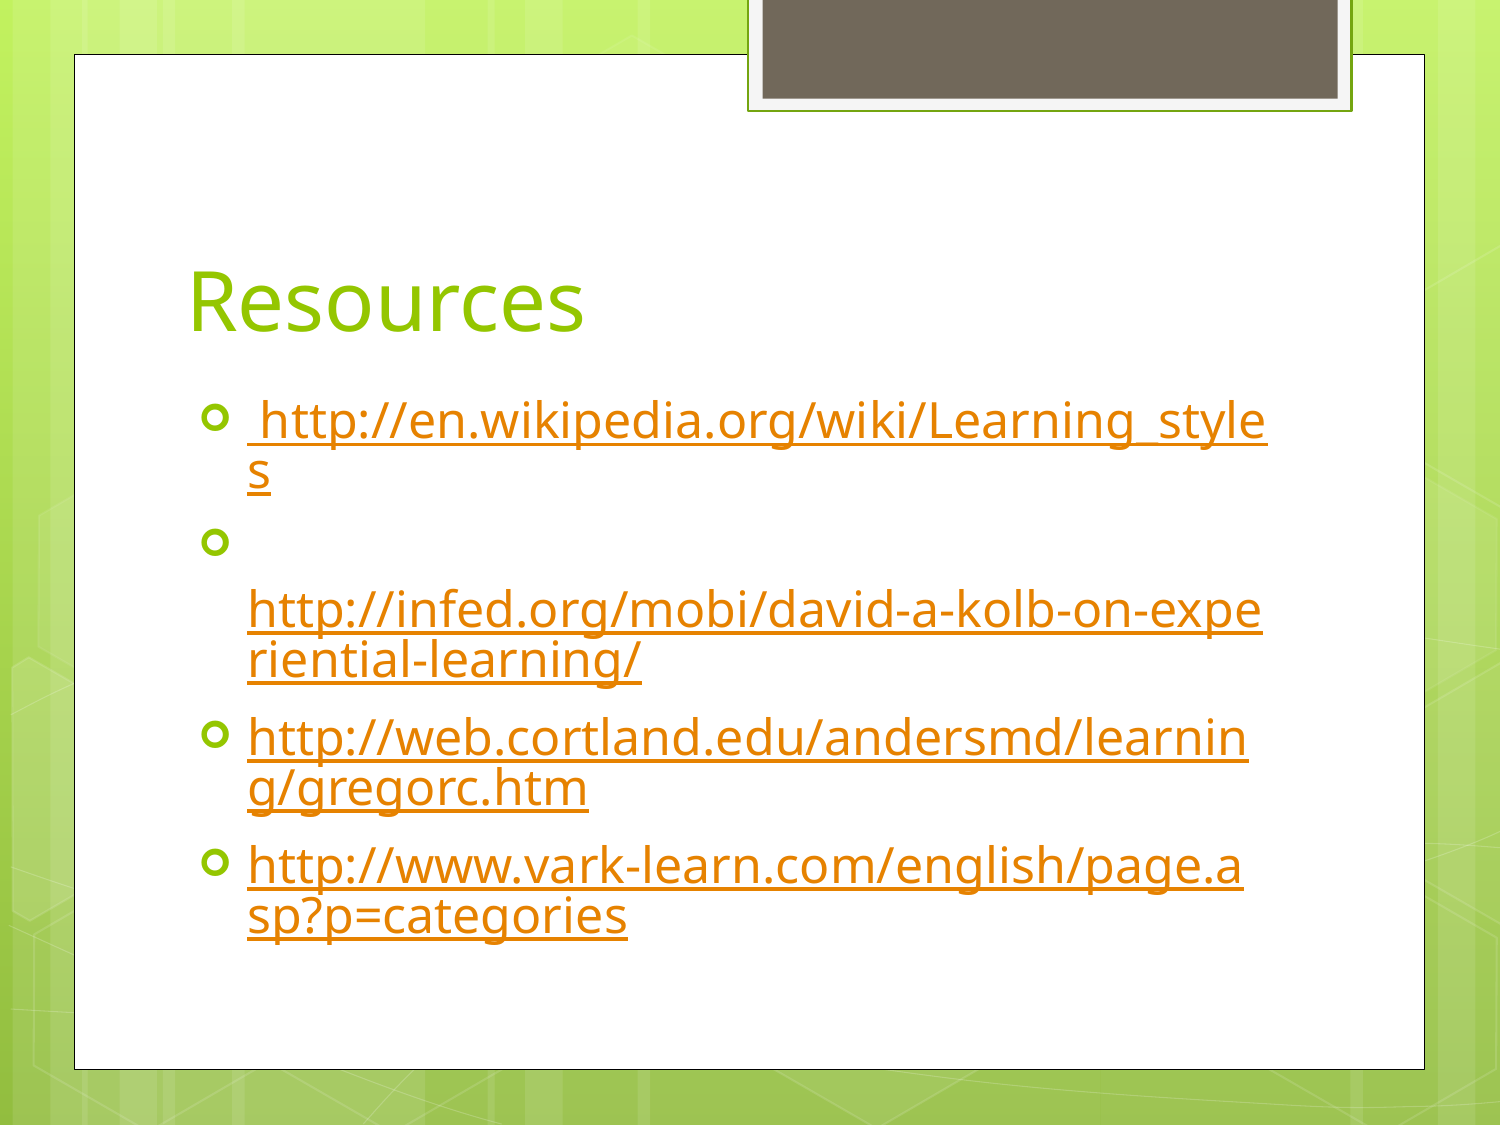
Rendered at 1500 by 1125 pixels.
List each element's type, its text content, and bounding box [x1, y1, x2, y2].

title Resources [171, 168, 1324, 357]
list http://en.wikipedia.org/wiki/Learning_styles http://infed.org/mobi/david-a-kolb-on-experiential-learning/ http://web.cortland.edu/andersmd/learning/gregorc.htm http://www.vark-learn.com/english/page.asp?p=categories [171, 381, 1283, 957]
